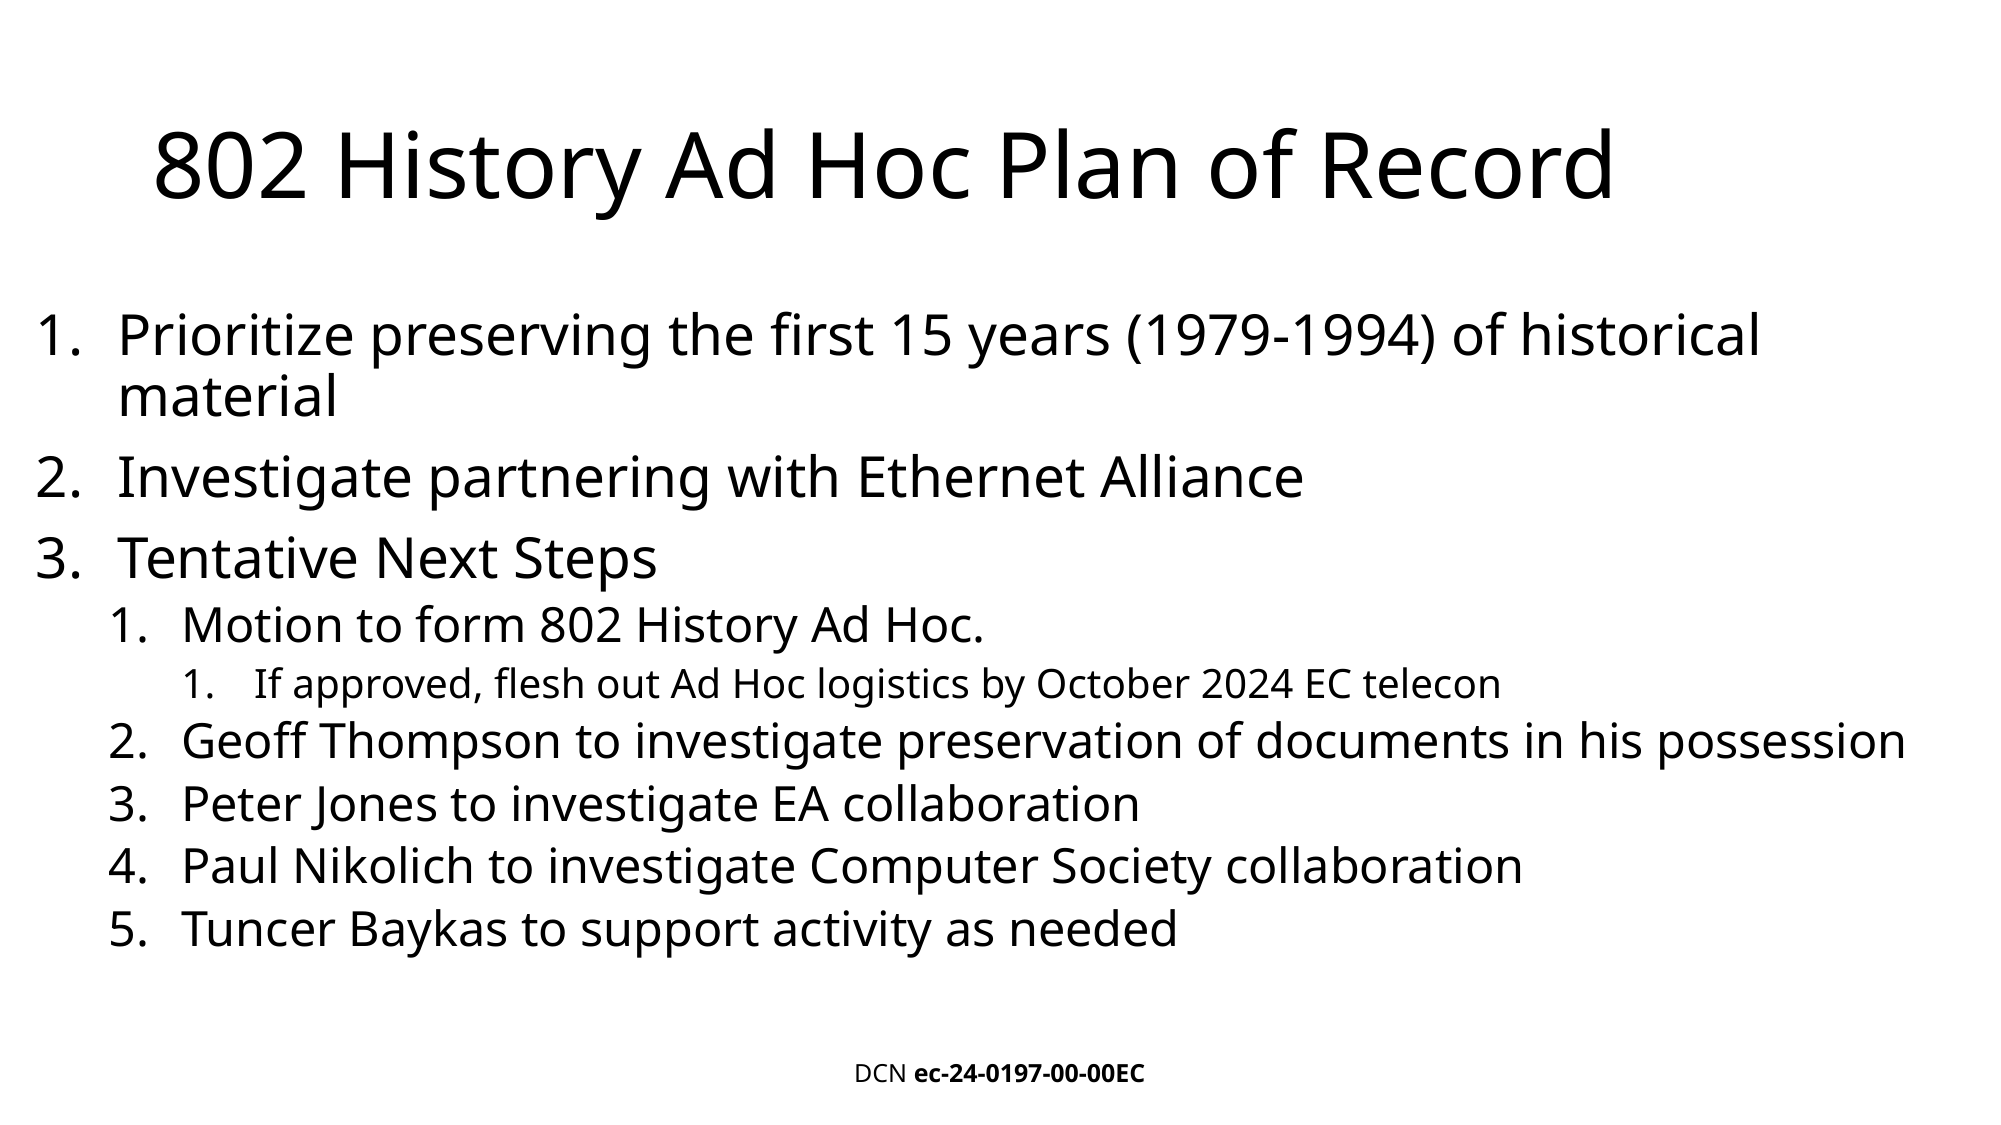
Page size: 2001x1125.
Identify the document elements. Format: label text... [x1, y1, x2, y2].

list Prioritize preserving the first 15 years (1979-1994) of historical material Investigate partnering with Ethernet Alliance Tentative Next Steps Motion to form 802 History Ad Hoc. If approved, flesh out Ad Hoc logistics by October 2024 EC telecon Geoff Thompson to investigate preservation of documents in his possession Peter Jones to investigate EA collaboration Paul Nikolich to investigate Computer Society collaboration Tuncer Baykas to support activity as needed [20, 299, 1931, 1014]
title 802 History Ad Hoc Plan of Record [137, 59, 1863, 278]
footer DCN ec-24-0197-00-00EC [662, 1042, 1338, 1103]
